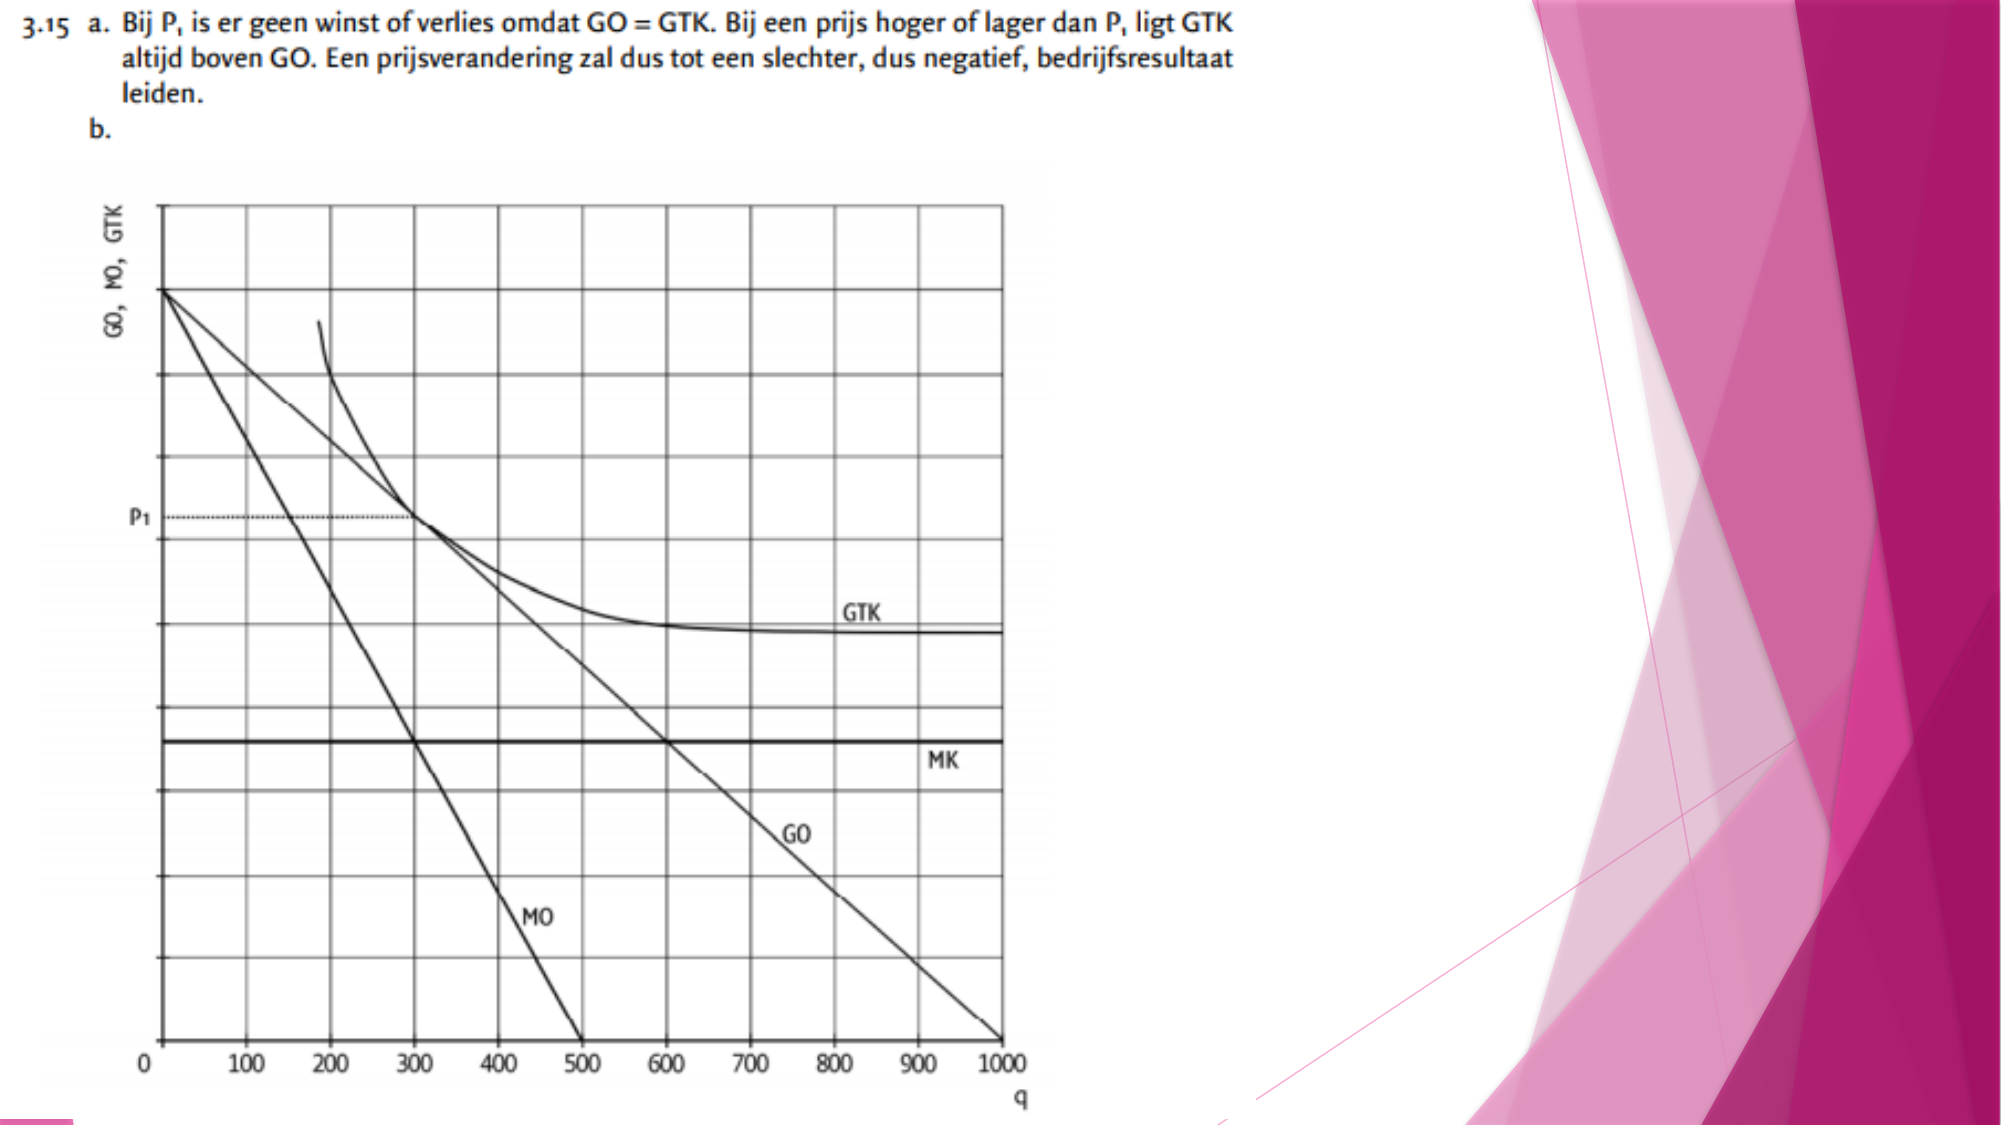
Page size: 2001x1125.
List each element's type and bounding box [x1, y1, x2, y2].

picture [0, 0, 1256, 1119]
